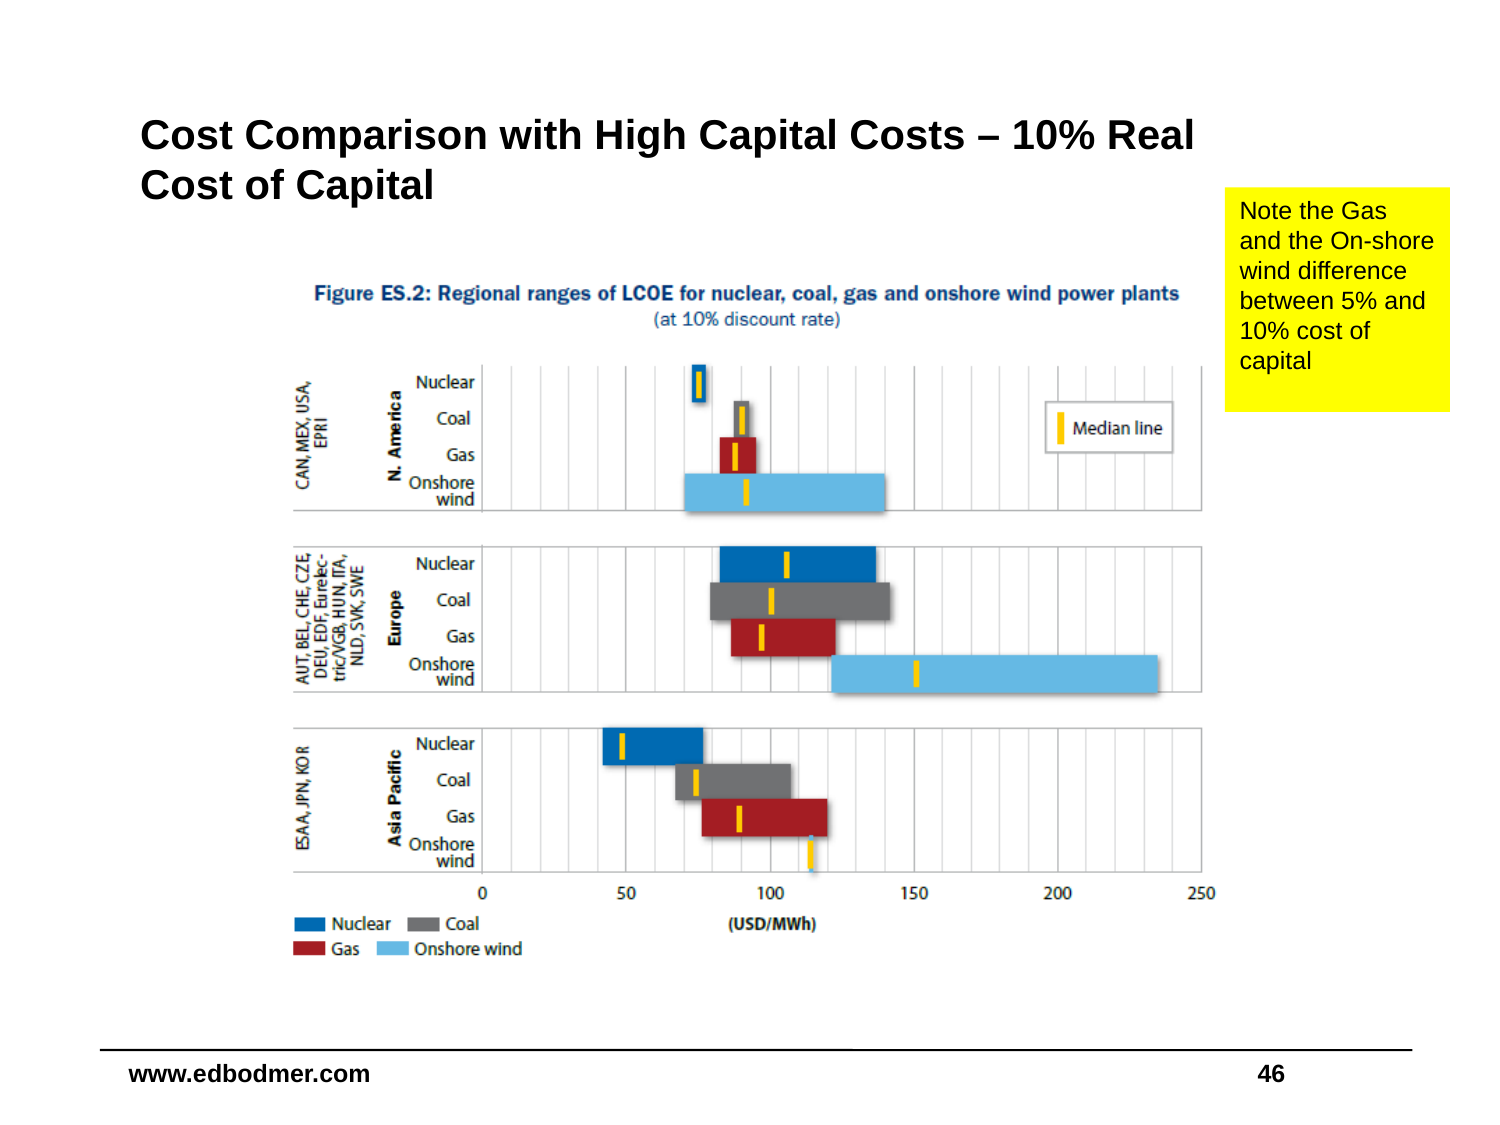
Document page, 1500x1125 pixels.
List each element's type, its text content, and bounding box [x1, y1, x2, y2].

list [238, 249, 1262, 1001]
title Cost Comparison with High Capital Costs – 10% Real Cost of Capital [124, 99, 1288, 226]
text_box Note the Gas and the On-shore wind difference between 5% and 10% cost of capital [1224, 187, 1450, 412]
